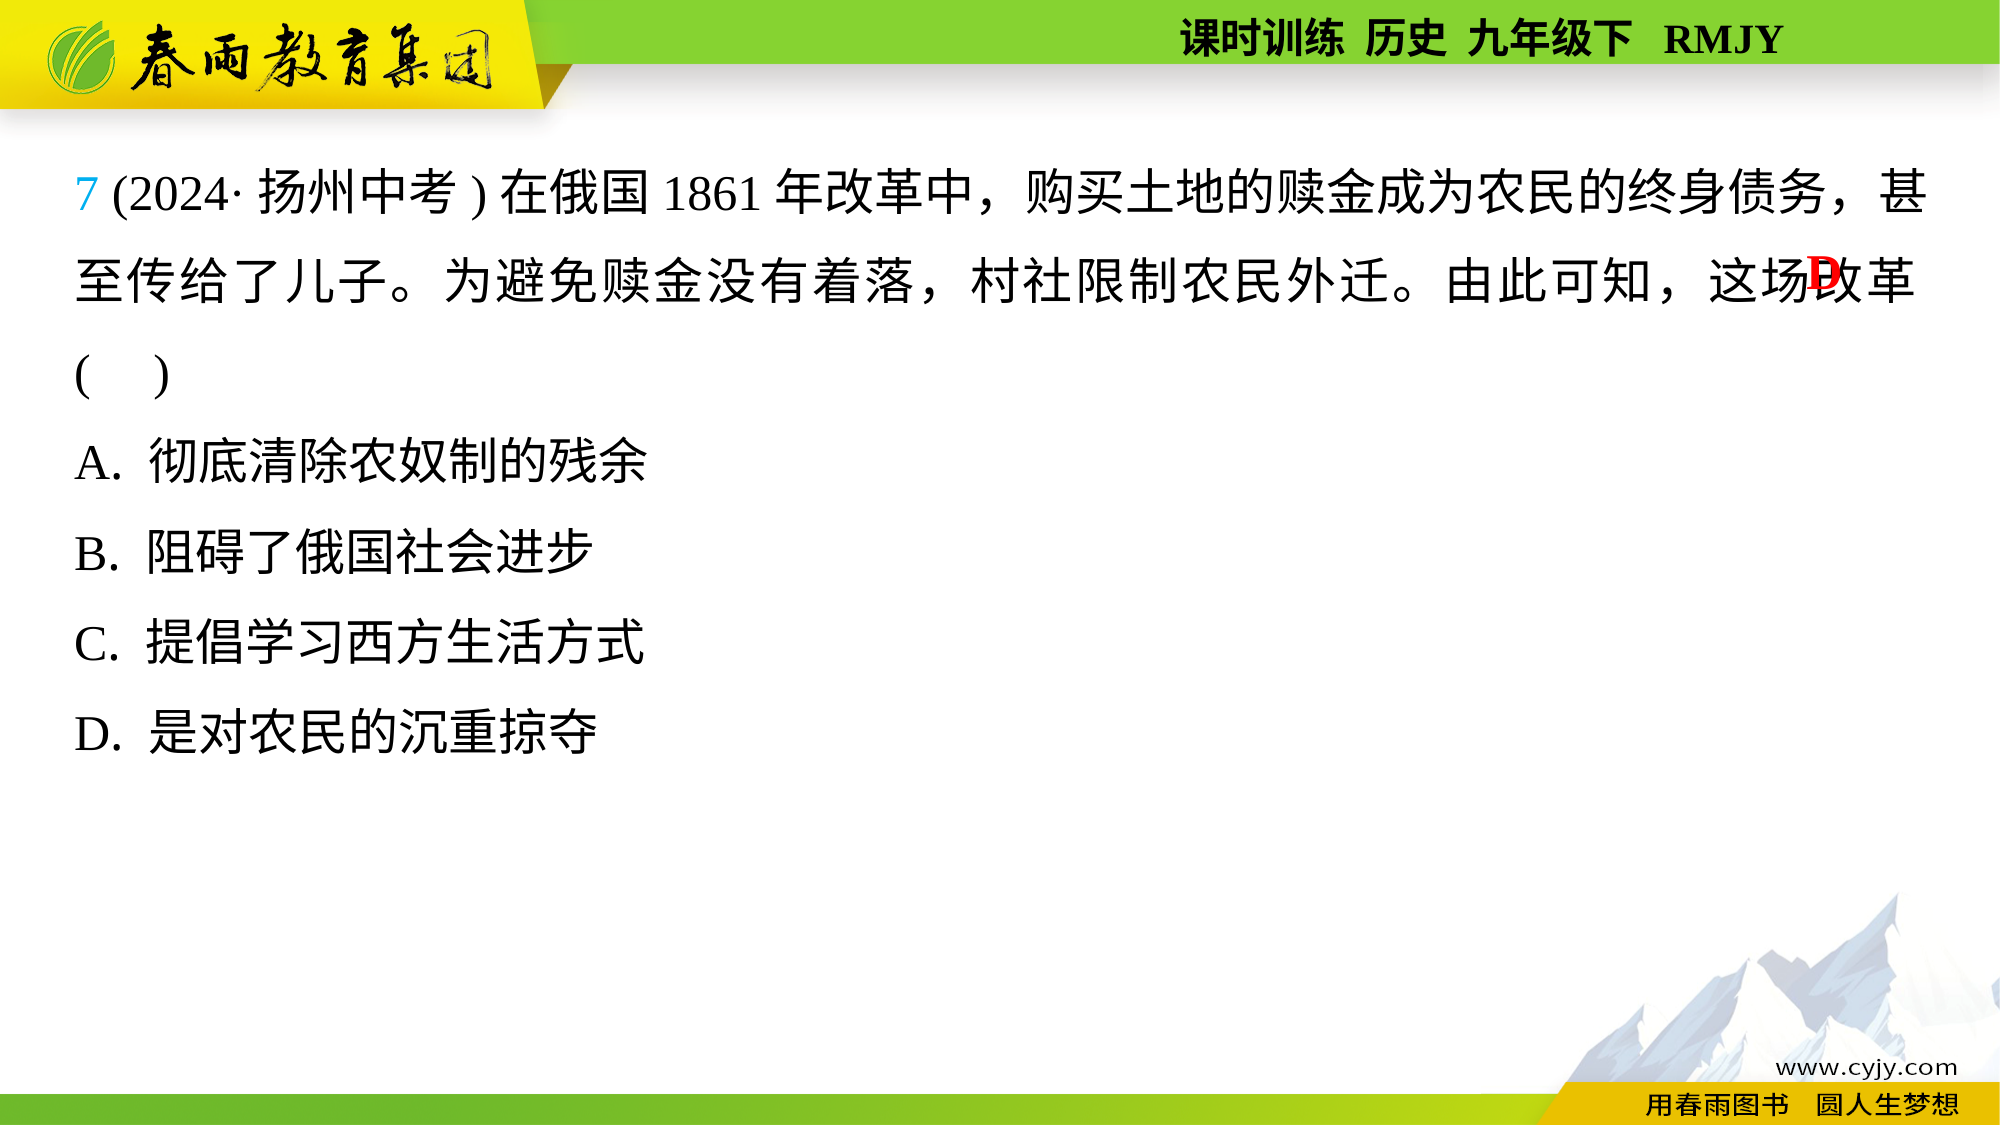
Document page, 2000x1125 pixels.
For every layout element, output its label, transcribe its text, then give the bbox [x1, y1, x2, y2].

list 7 (2024·扬州中考)在俄国1861年改革中，购买土地的赎金成为农民的终身债务，甚至传给了儿子。为避免赎金没有着落，村社限制农民外迁。由此可知，这场改革( ) A. 彻底清除农奴制的残余 B. 阻碍了俄国社会进步 C. 提倡学习西方生活方式 D. 是对农民的沉重掠夺 [59, 122, 1944, 683]
picture [0, 0, 2000, 1125]
text_box D [1791, 231, 1858, 307]
